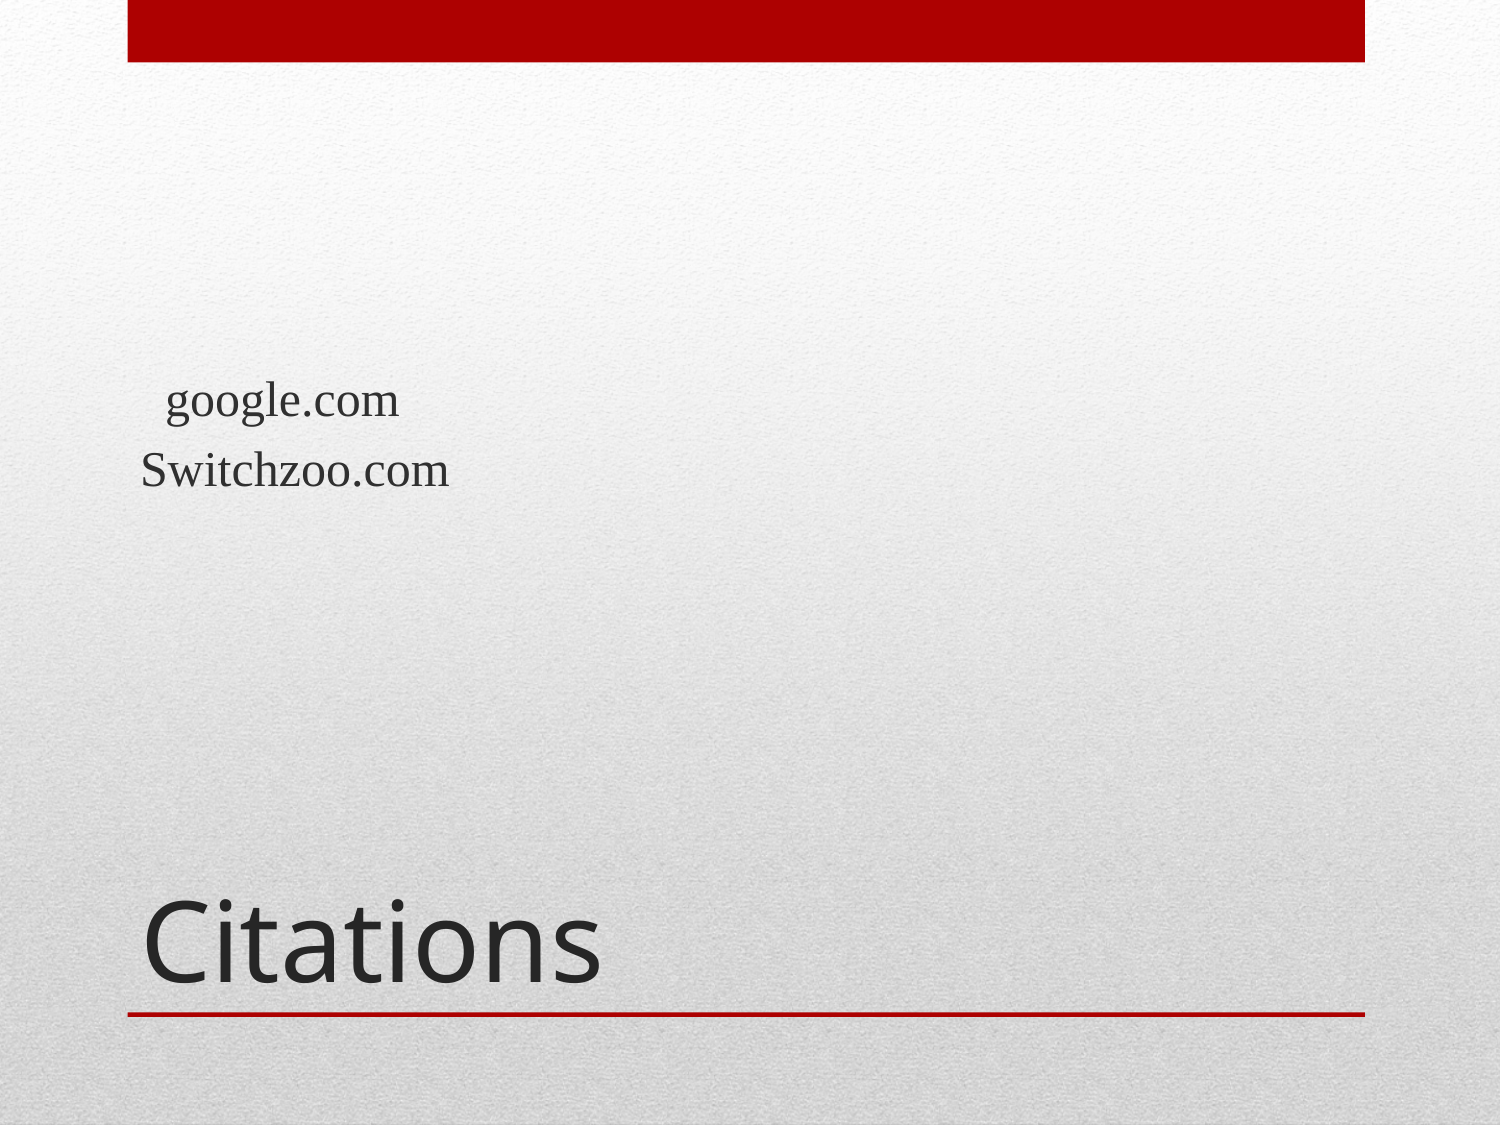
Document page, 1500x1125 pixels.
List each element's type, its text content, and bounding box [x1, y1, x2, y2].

title Citations [125, 750, 1238, 1013]
list google.com Switchzoo.com [125, 112, 1363, 750]
